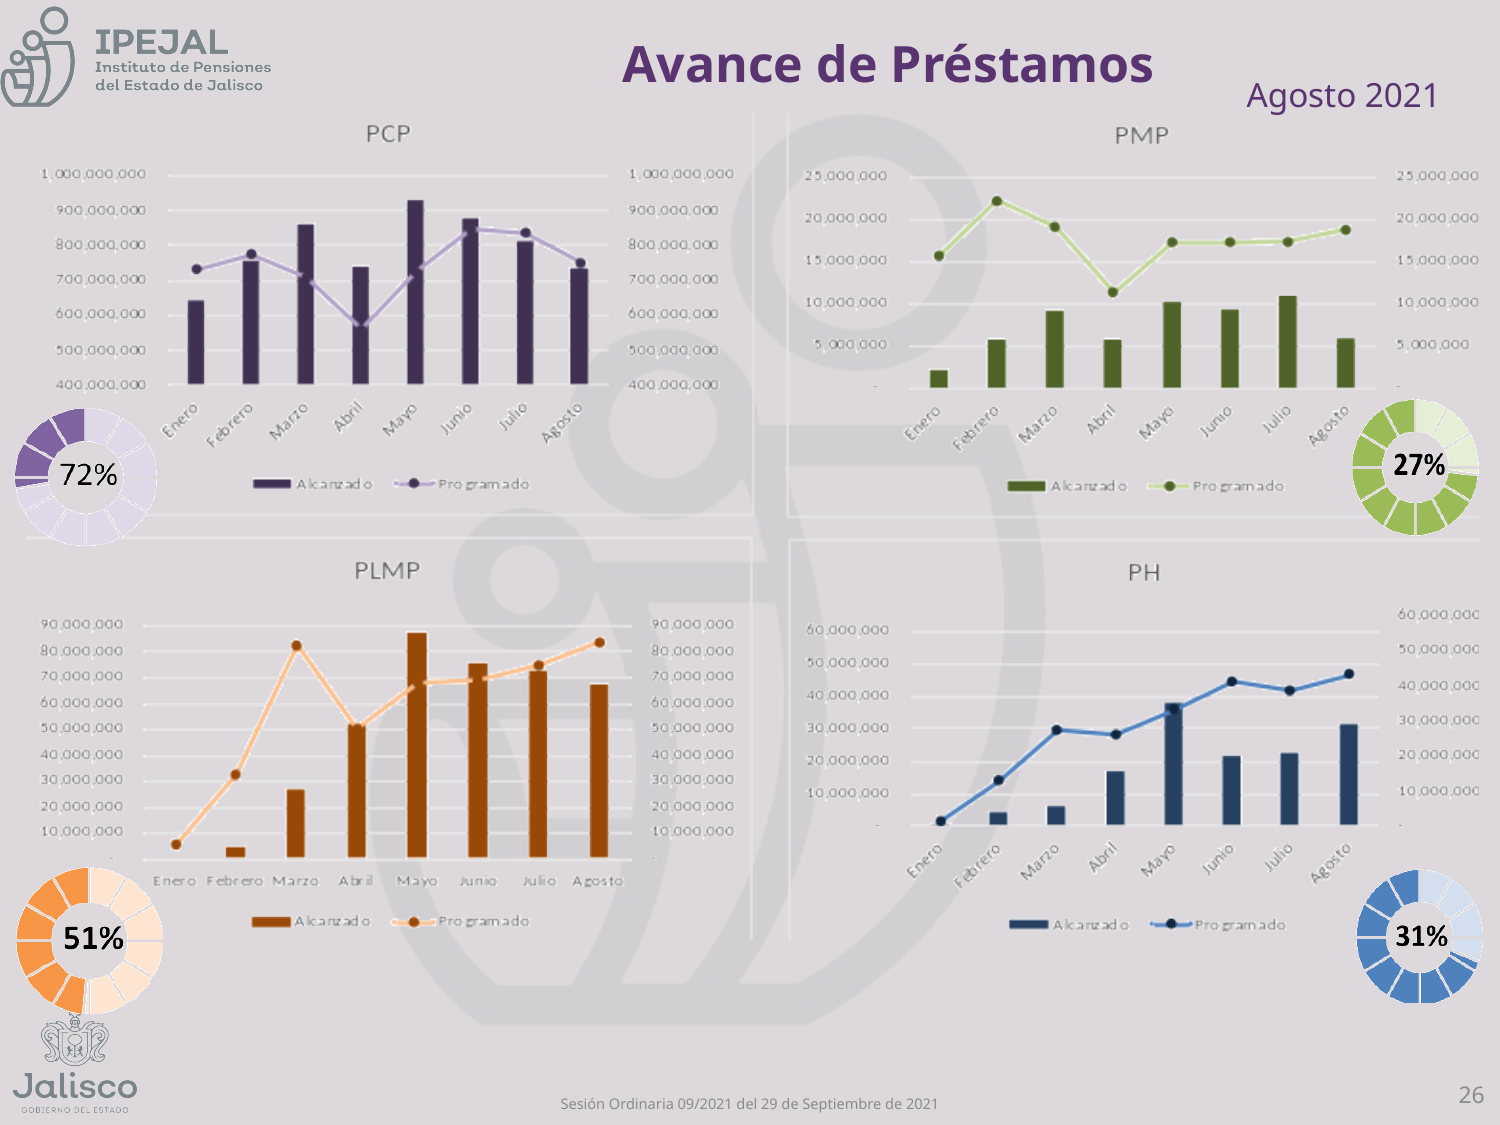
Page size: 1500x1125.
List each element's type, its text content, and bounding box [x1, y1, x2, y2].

slide_number 26 [1411, 1066, 1500, 1125]
picture [0, 112, 1500, 1125]
text_box Agosto 2021 [1187, 66, 1456, 110]
footer Sesión Ordinaria 09/2021 del 29 de Septiembre de 2021 [472, 1074, 1028, 1125]
text_box Avance de Préstamos [277, 32, 1500, 158]
picture [0, 6, 271, 107]
